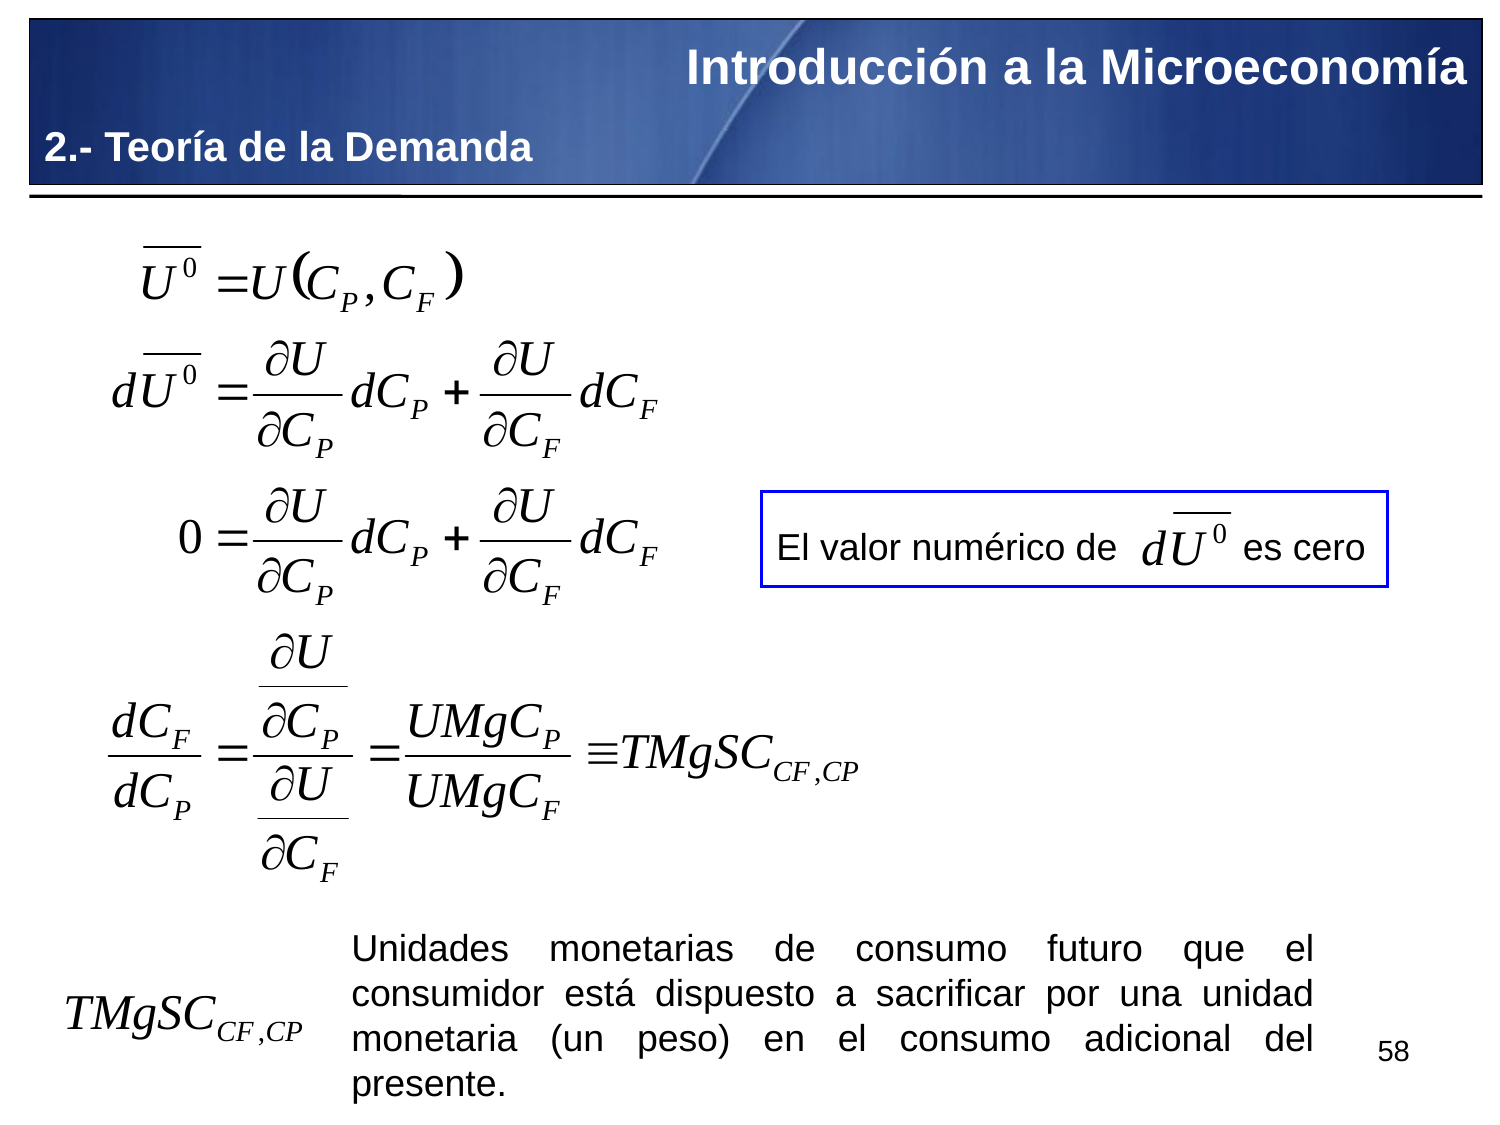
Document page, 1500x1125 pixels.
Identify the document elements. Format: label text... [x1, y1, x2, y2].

text_box [29, 19, 1483, 185]
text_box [58, 979, 314, 1059]
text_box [1134, 503, 1243, 579]
slide_number 58 [1329, 1024, 1426, 1103]
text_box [100, 234, 868, 894]
text_box Introducción a la Microeconomía [608, 26, 1483, 102]
text_box [871, 491, 1388, 587]
text_box 2.- Teoría de la Demanda [29, 112, 585, 178]
text_box Unidades monetarias de consumo futuro que el consumidor está dispuesto a sacrificar por una unidad monetaria (un peso) en el consumo adicional del presente. [336, 916, 1329, 1112]
